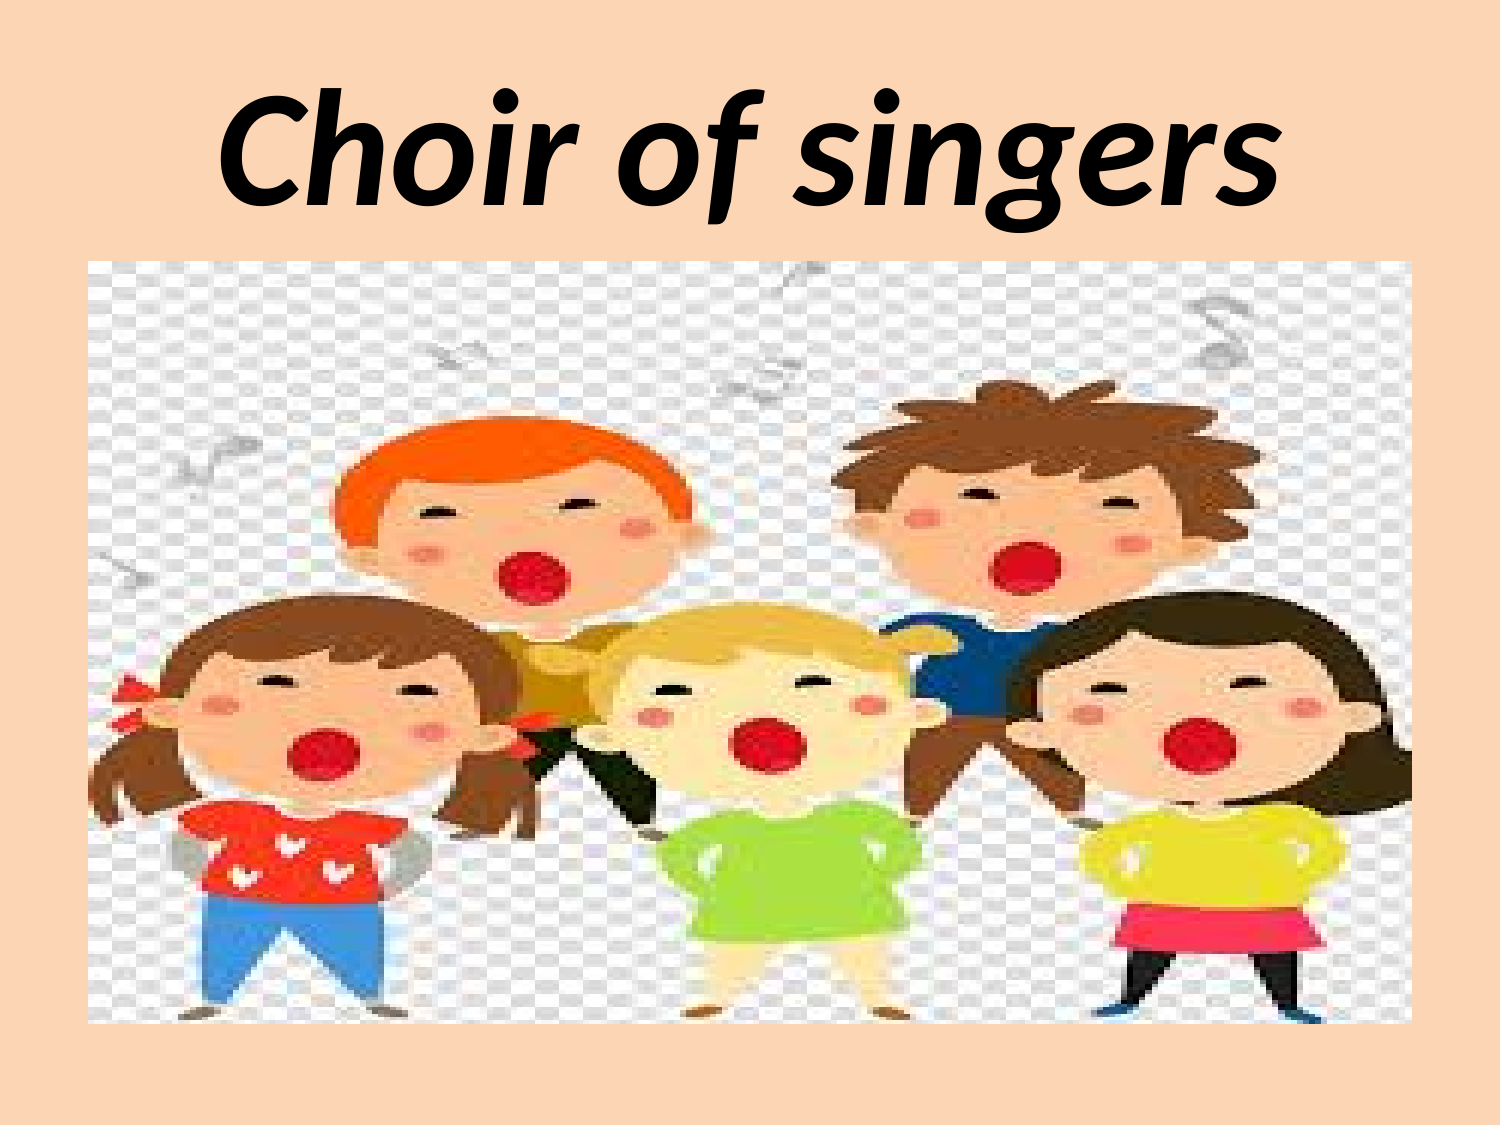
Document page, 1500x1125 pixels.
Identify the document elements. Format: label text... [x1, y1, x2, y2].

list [88, 261, 1412, 1024]
title Choir of singers [75, 45, 1425, 233]
